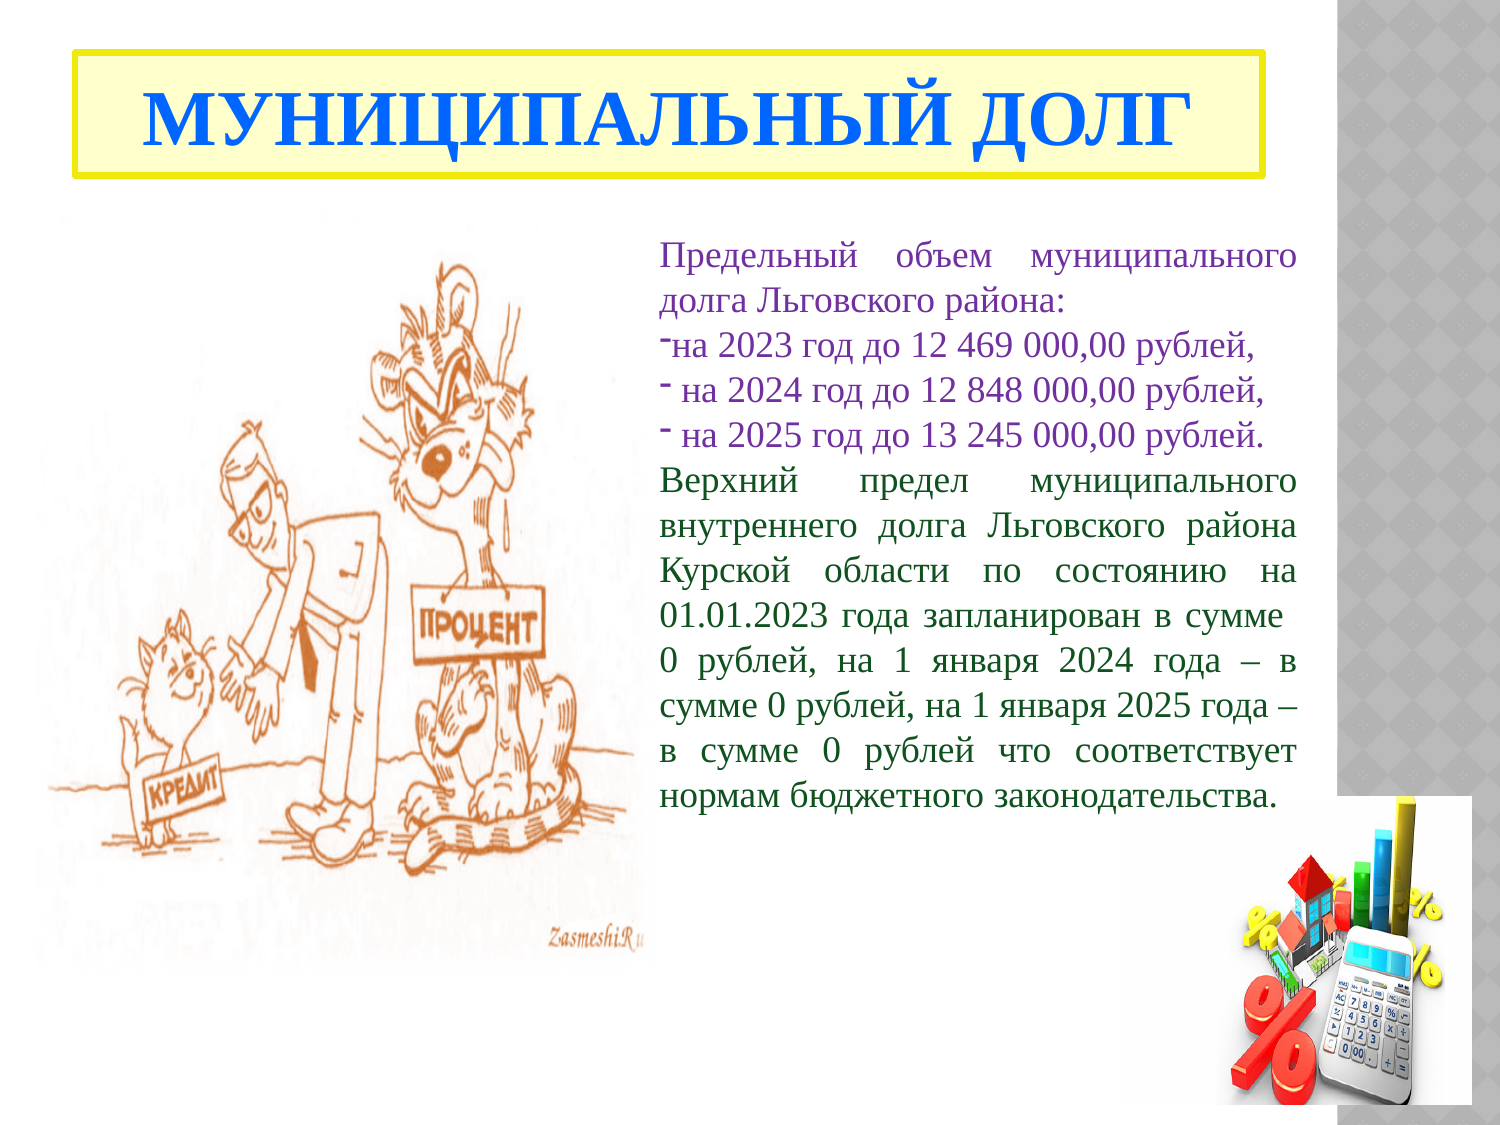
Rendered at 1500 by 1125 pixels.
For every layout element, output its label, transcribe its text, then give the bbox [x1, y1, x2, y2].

text_box Предельный объем муниципального долга Льговского района: на 2023 год до 12 469 000,00 рублей, на 2024 год до 12 848 000,00 рублей, на 2025 год до 13 245 000,00 рублей. Верхний предел муниципального внутреннего долга Льговского района Курской области по состоянию на 01.01.2023 года запланирован в сумме 0 рублей, на 1 января 2024 года – в сумме 0 рублей, на 1 января 2025 года – в сумме 0 рублей что соответствует нормам бюджетного законодательства. [661, 222, 1313, 823]
picture [34, 210, 656, 974]
picture [1112, 796, 1473, 1105]
table_cell 0,01 [1337, 0, 1500, 1125]
title МУНИЦИПАЛЬНЫЙ ДОЛГ [72, 49, 1266, 179]
